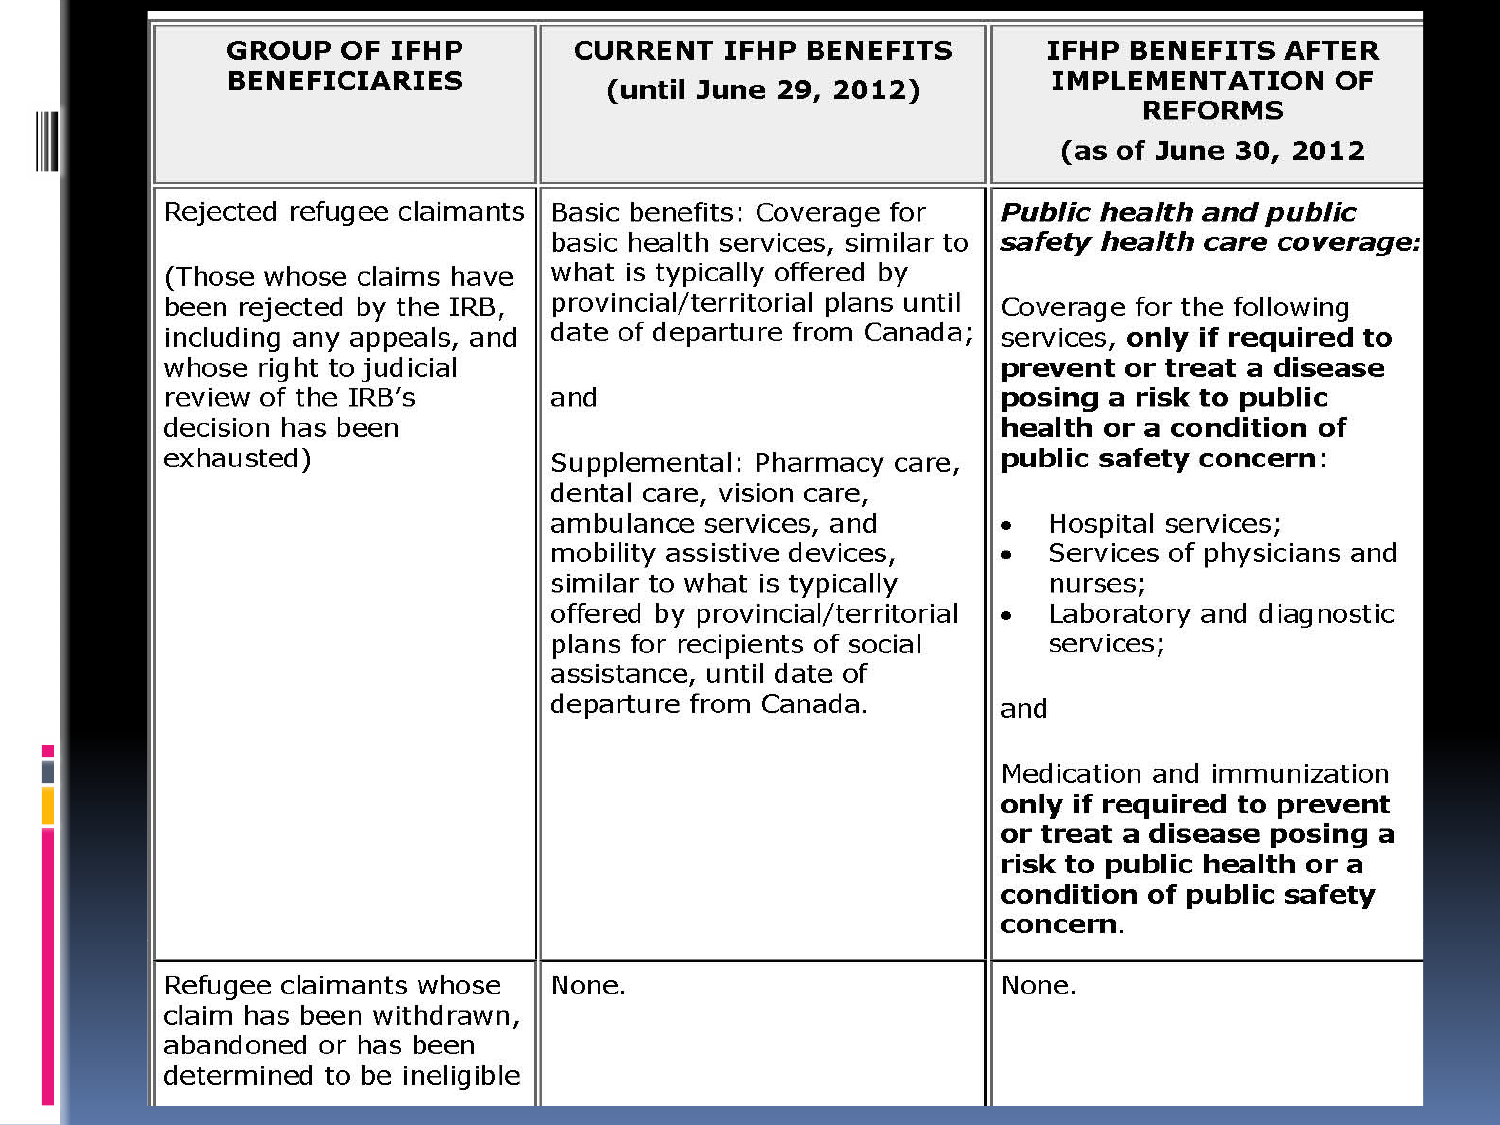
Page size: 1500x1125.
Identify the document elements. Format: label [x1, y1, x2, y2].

text_box [147, 11, 1424, 1107]
